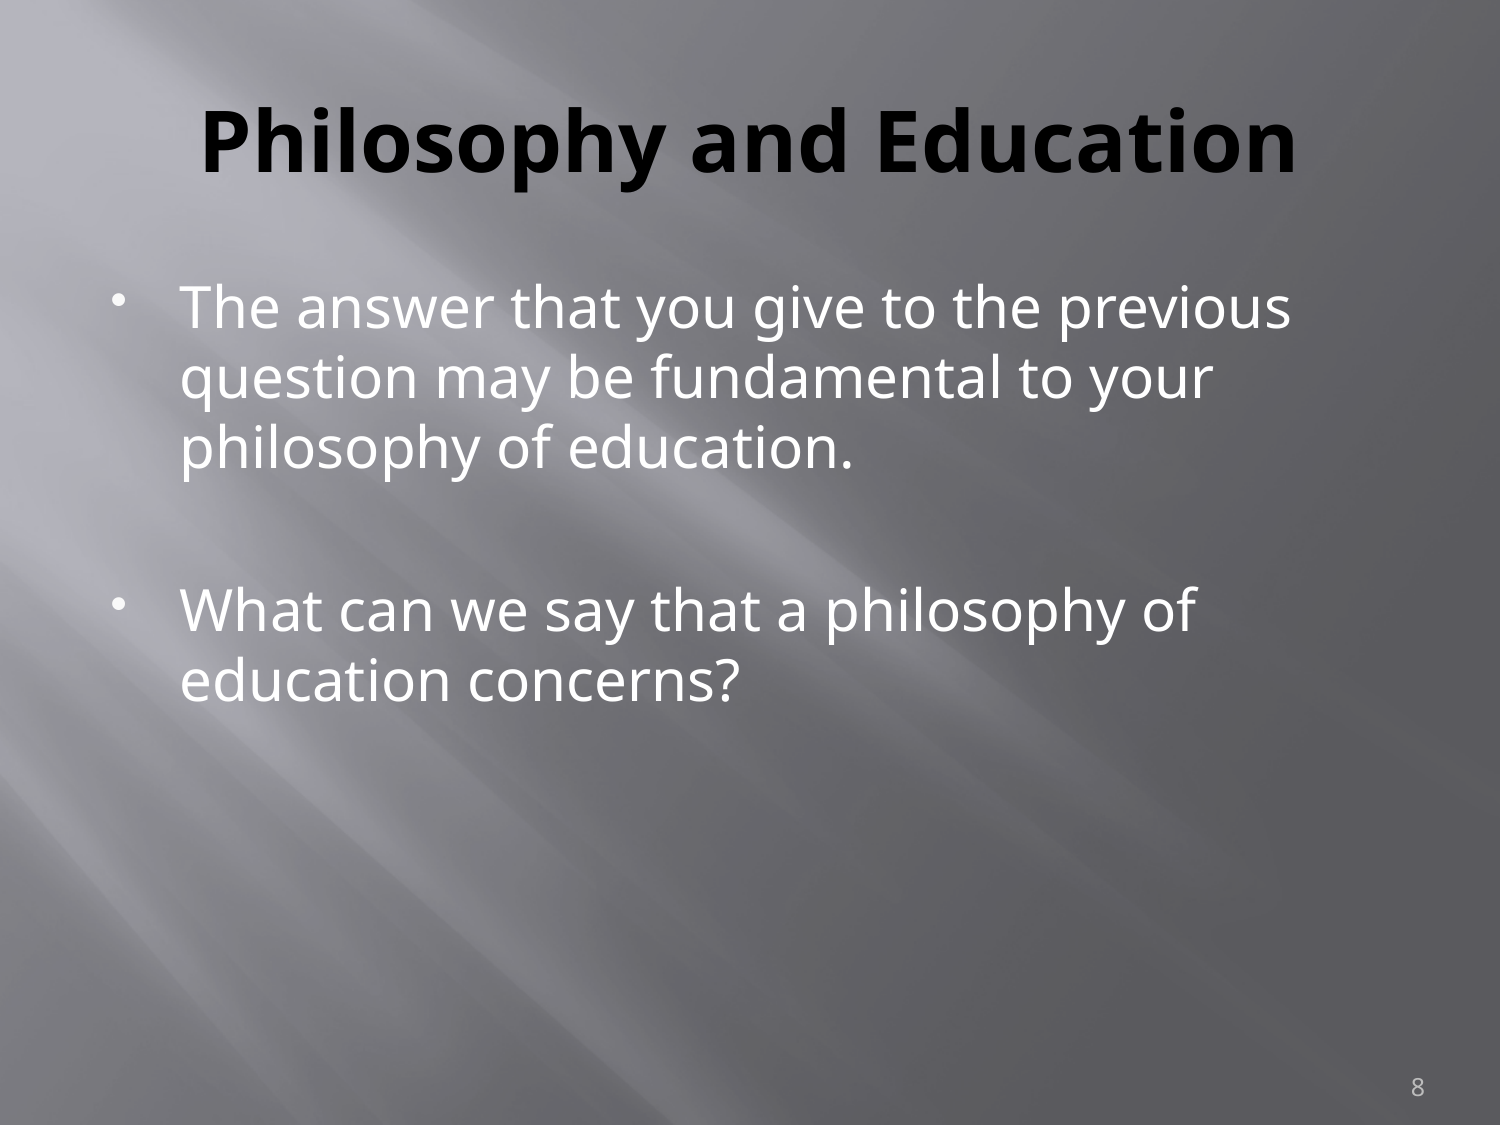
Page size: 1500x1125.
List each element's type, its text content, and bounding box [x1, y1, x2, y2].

slide_number 8 [1299, 1052, 1425, 1113]
title Philosophy and Education [75, 45, 1425, 233]
list The answer that you give to the previous question may be fundamental to your philosophy of education. What can we say that a philosophy of education concerns? [75, 262, 1425, 1035]
